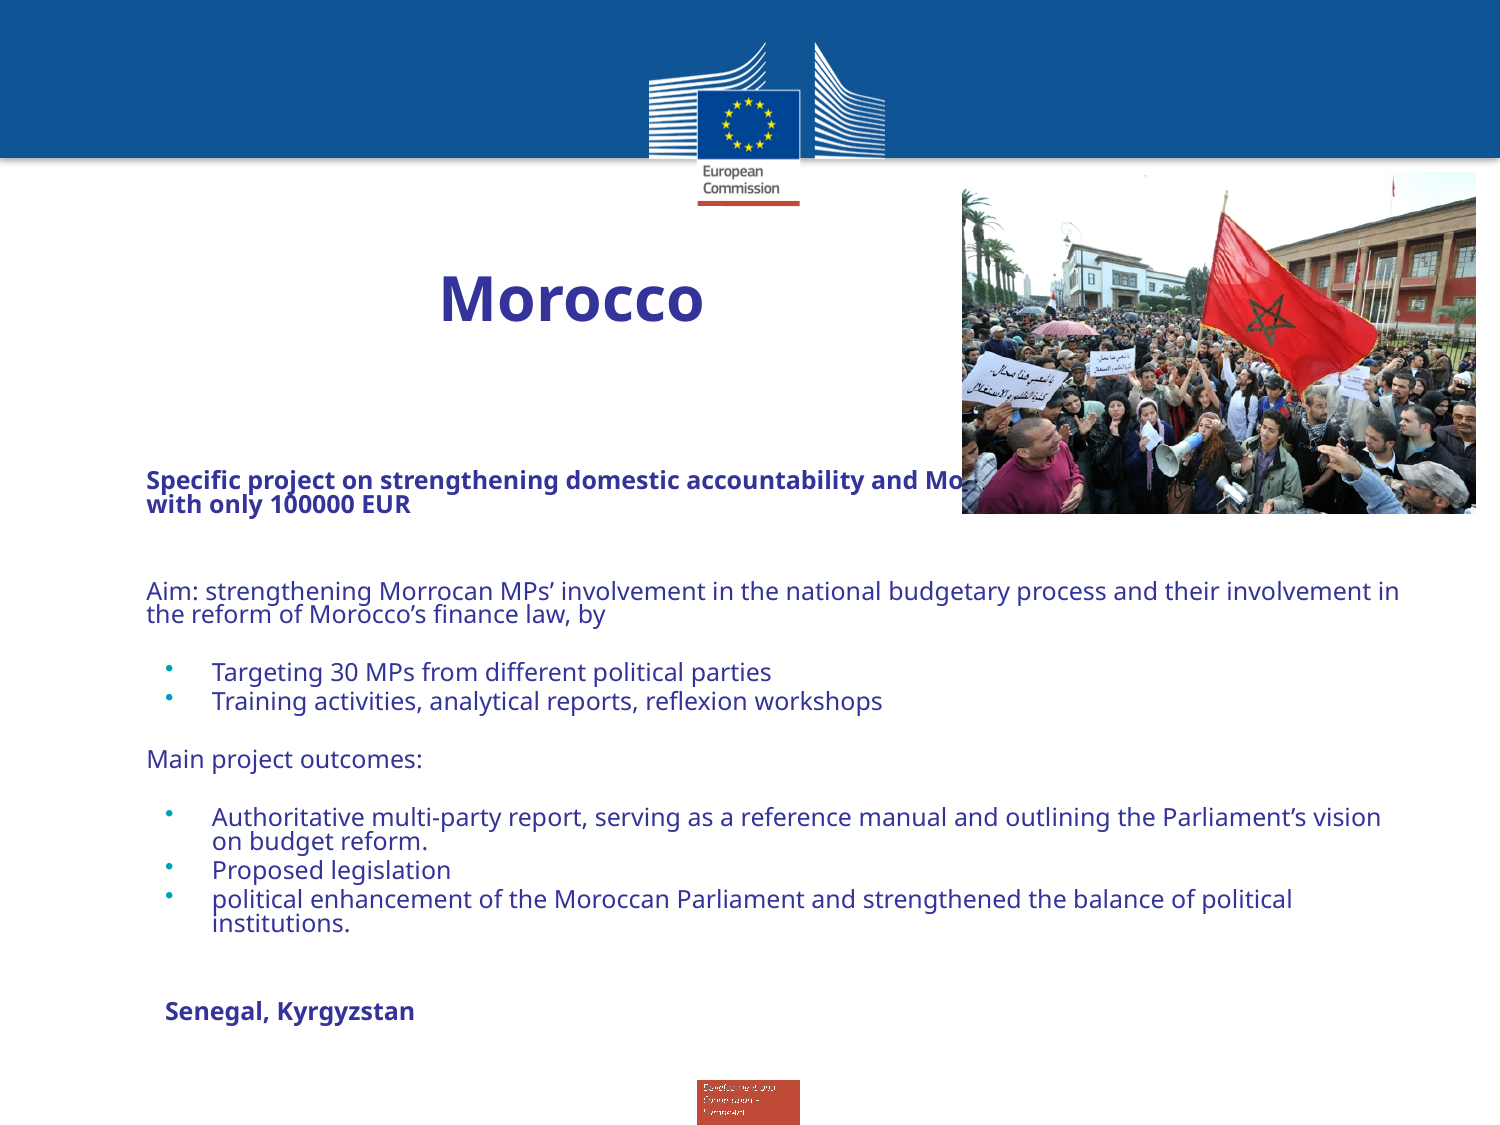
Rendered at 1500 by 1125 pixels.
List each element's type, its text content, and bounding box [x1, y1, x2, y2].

title Morocco [64, 219, 957, 374]
picture [962, 172, 1477, 515]
picture [649, 42, 885, 208]
list Specific project on strengthening domestic accountability and Morocco’s parliament – through EIDHR with only 100000 EUR Aim: strengthening Morrocan MPs’ involvement in the national budgetary process and their involvement in the reform of Morocco’s finance law, by Targeting 30 MPs from different political parties Training activities, analytical reports, reflexion workshops Main project outcomes: Authoritative multi-party report, serving as a reference manual and outlining the Parliament’s vision on budget reform. Proposed legislation political enhancement of the Moroccan Parliament and strengthened the balance of political institutions. Senegal, Kyrgyzstan [75, 408, 1425, 1038]
picture [698, 1082, 798, 1123]
